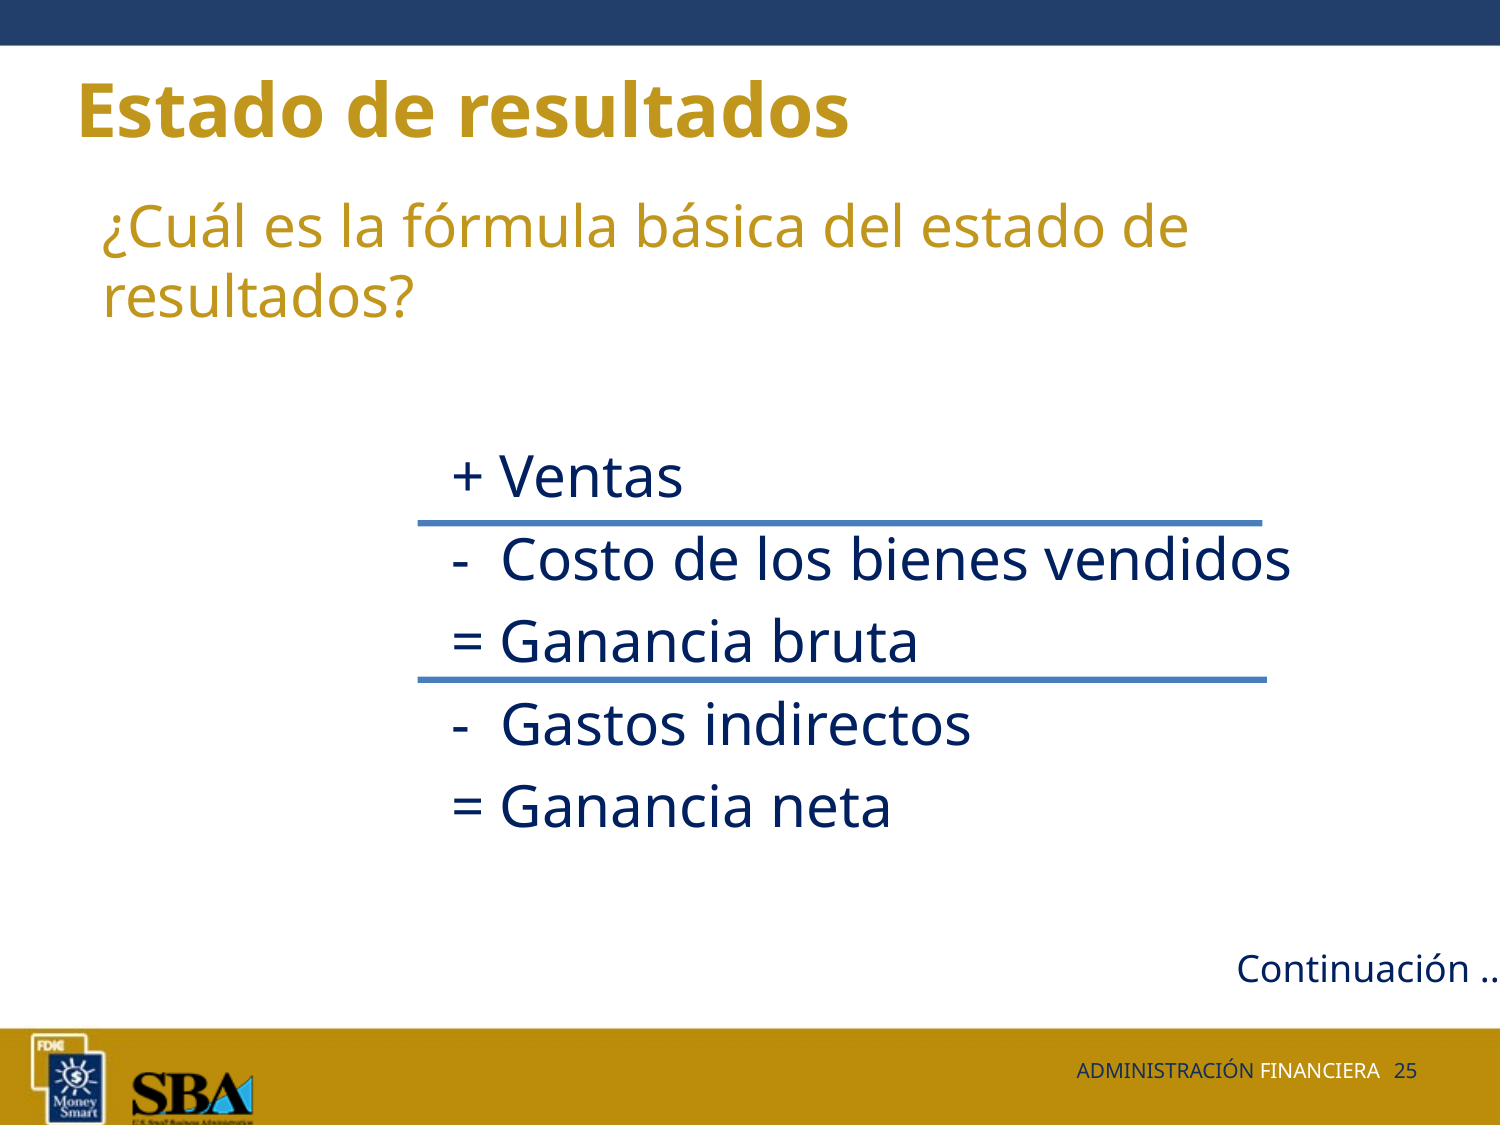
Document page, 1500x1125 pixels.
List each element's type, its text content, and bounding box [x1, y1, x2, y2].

title Estado de resultados [75, 62, 1425, 163]
text_box ¿Cuál es la fórmula básica del estado de resultados? [87, 181, 1413, 337]
picture [0, 0, 1500, 1125]
text_box Continuación ... [1228, 937, 1500, 998]
list + Ventas - Costo de los bienes vendidos = Ganancia bruta - Gastos indirectos = Ganancia neta [76, 357, 1427, 888]
